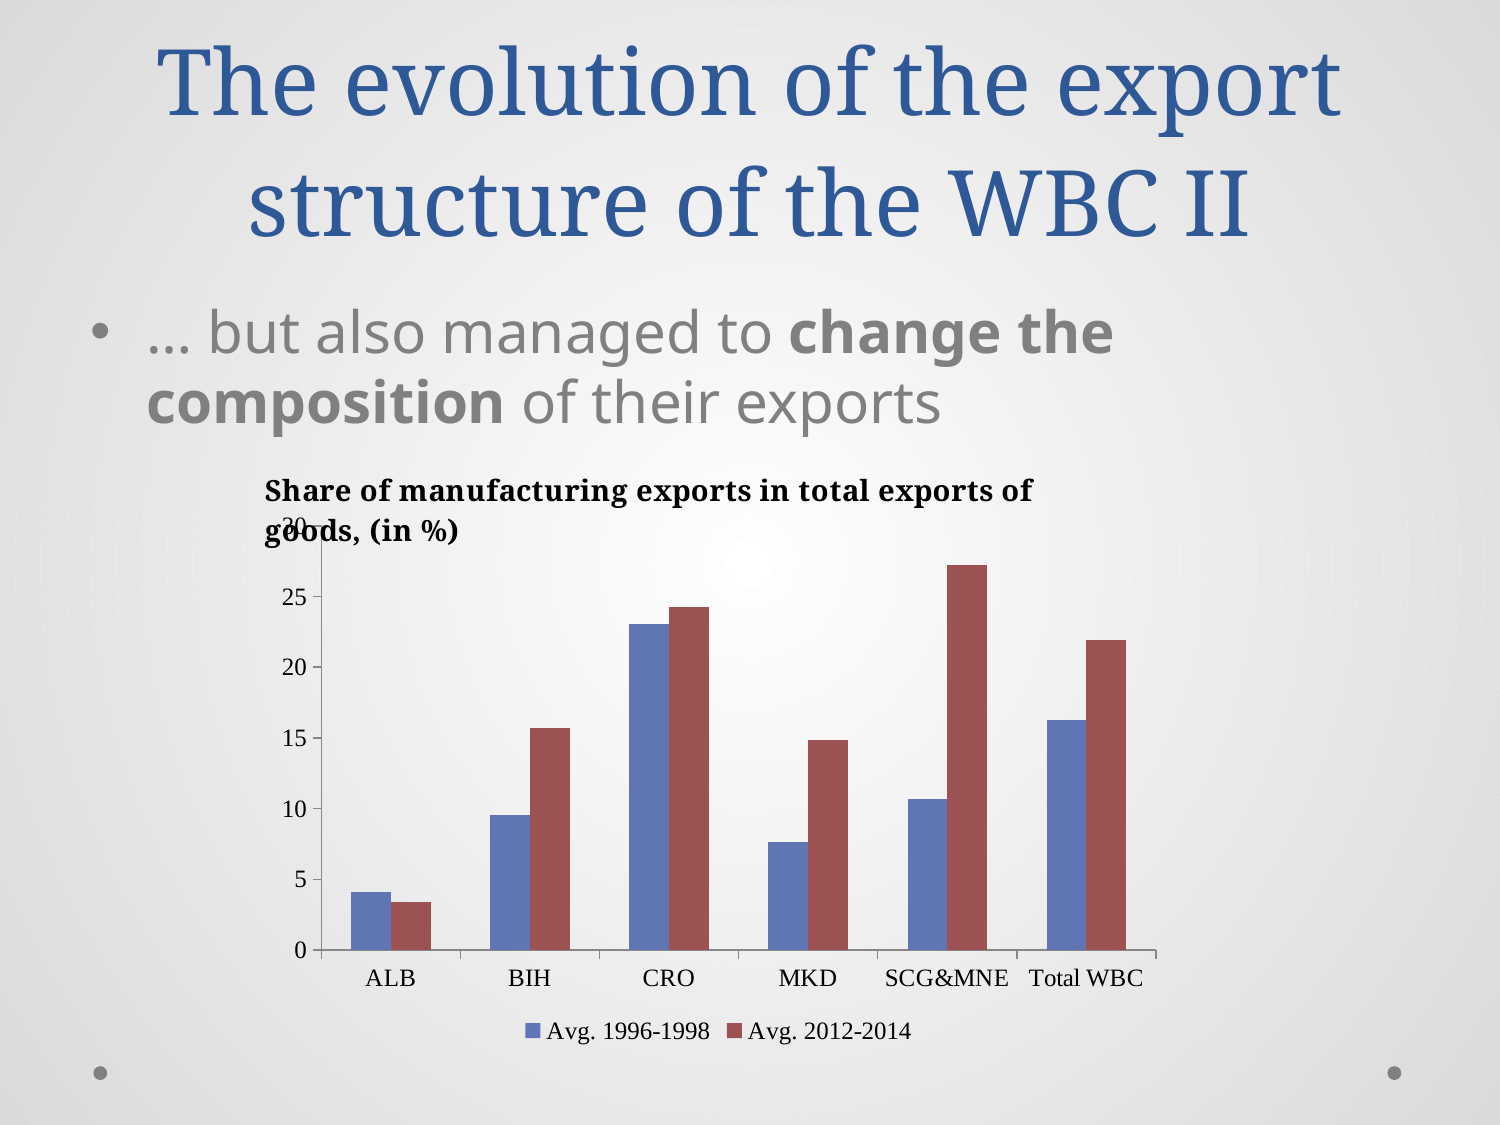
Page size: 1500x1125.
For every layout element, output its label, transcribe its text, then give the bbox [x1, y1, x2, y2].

chart [249, 462, 1188, 1051]
list … but also managed to change the composition of their exports [75, 287, 1425, 1005]
title The evolution of the export structure of the WBC II [75, 0, 1425, 263]
